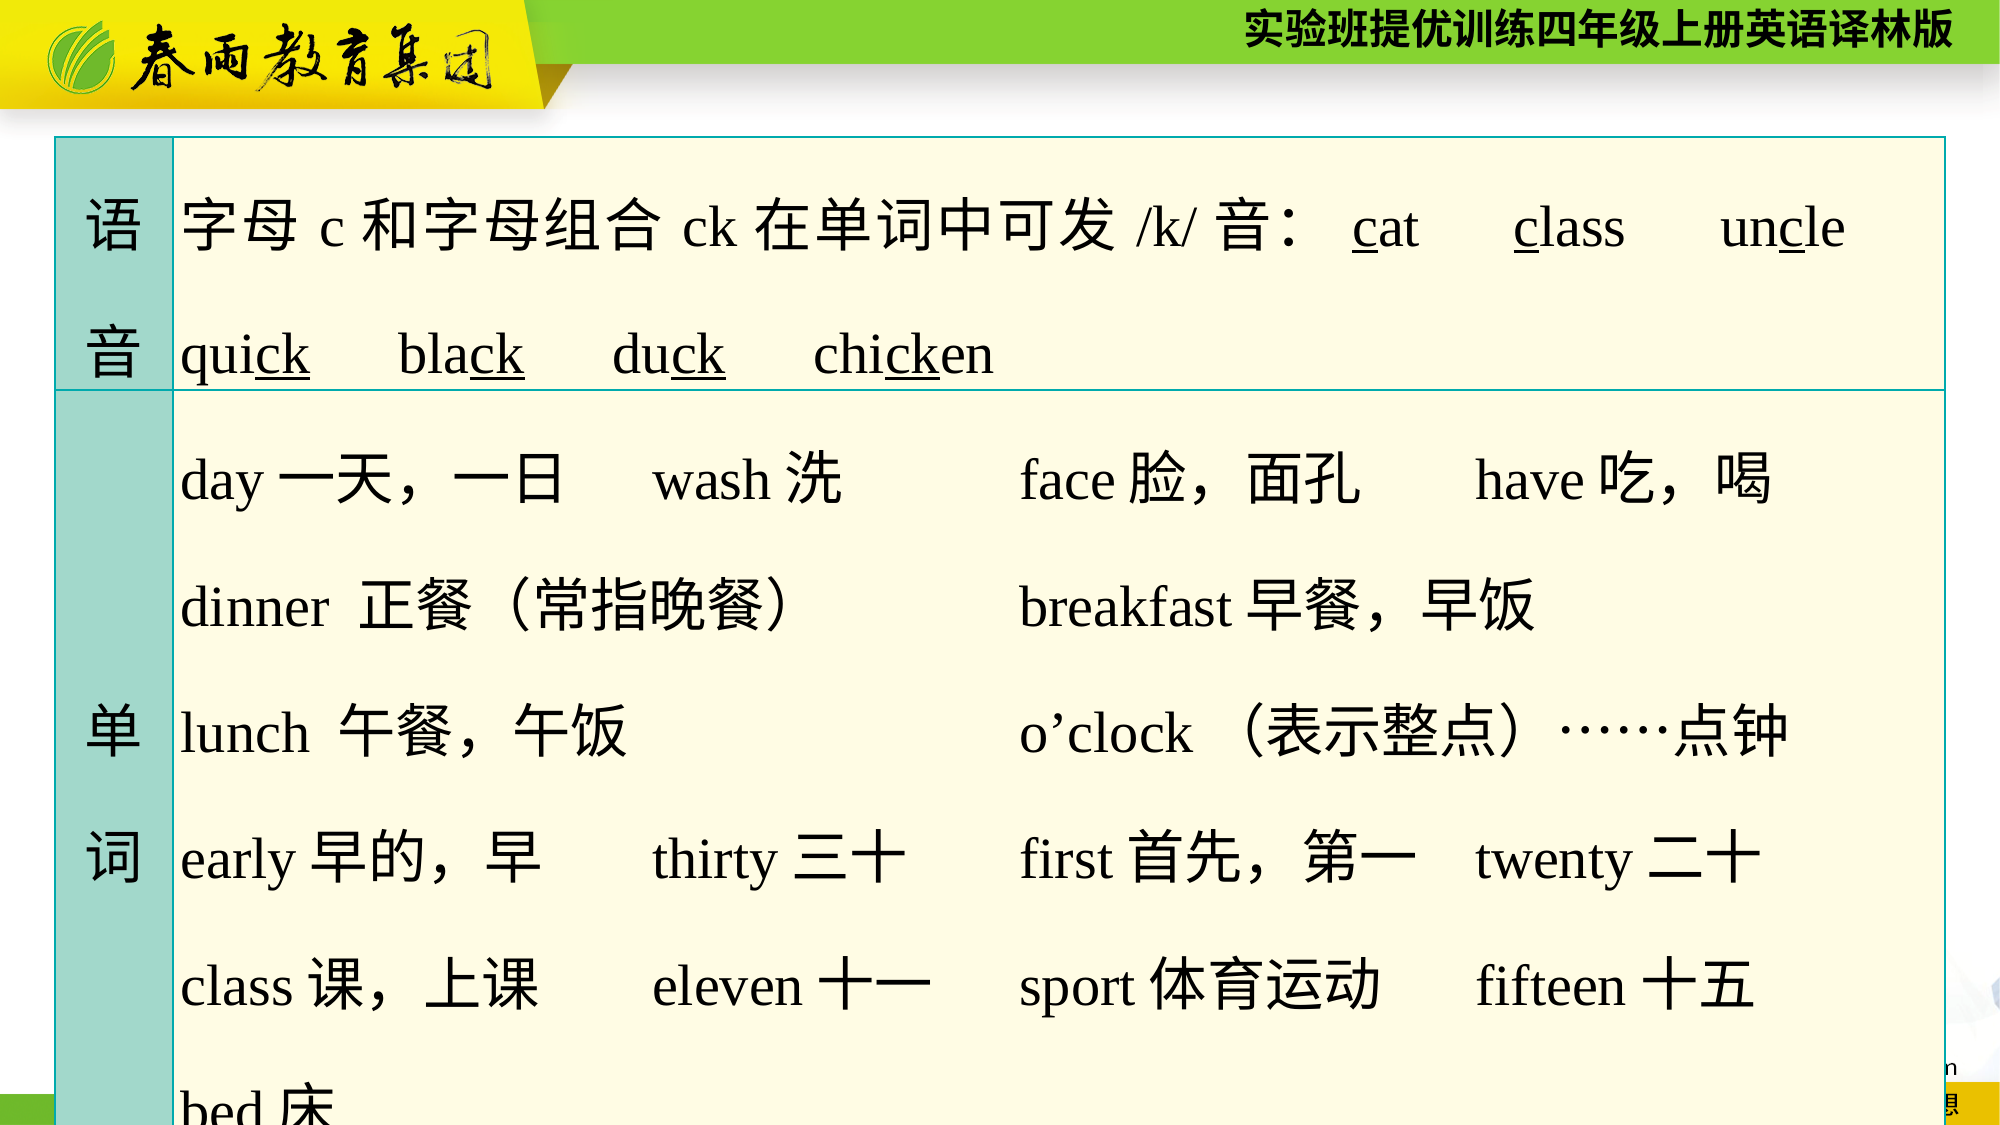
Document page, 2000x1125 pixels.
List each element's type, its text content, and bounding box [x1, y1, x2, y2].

table_header 语 音 [56, 138, 172, 389]
picture [0, 0, 2000, 1125]
table_header 字母c和字母组合ck在单词中可发/k/音：cat class uncle quick black duck chicken [174, 138, 1944, 389]
table_cell 单 词 [56, 391, 172, 1125]
table_cell day一天，一日 wash洗 face脸，面孔 have吃，喝 dinner 正餐（常指晚餐） breakfast早餐，早饭 lunch 午餐，午饭 o’clock（表示整点）……点钟 early早的，早 thirty三十 first首先，第一 twenty二十 class课，上课 eleven十一 sport体育运动 fifteen十五 bed床 [174, 391, 1944, 1125]
